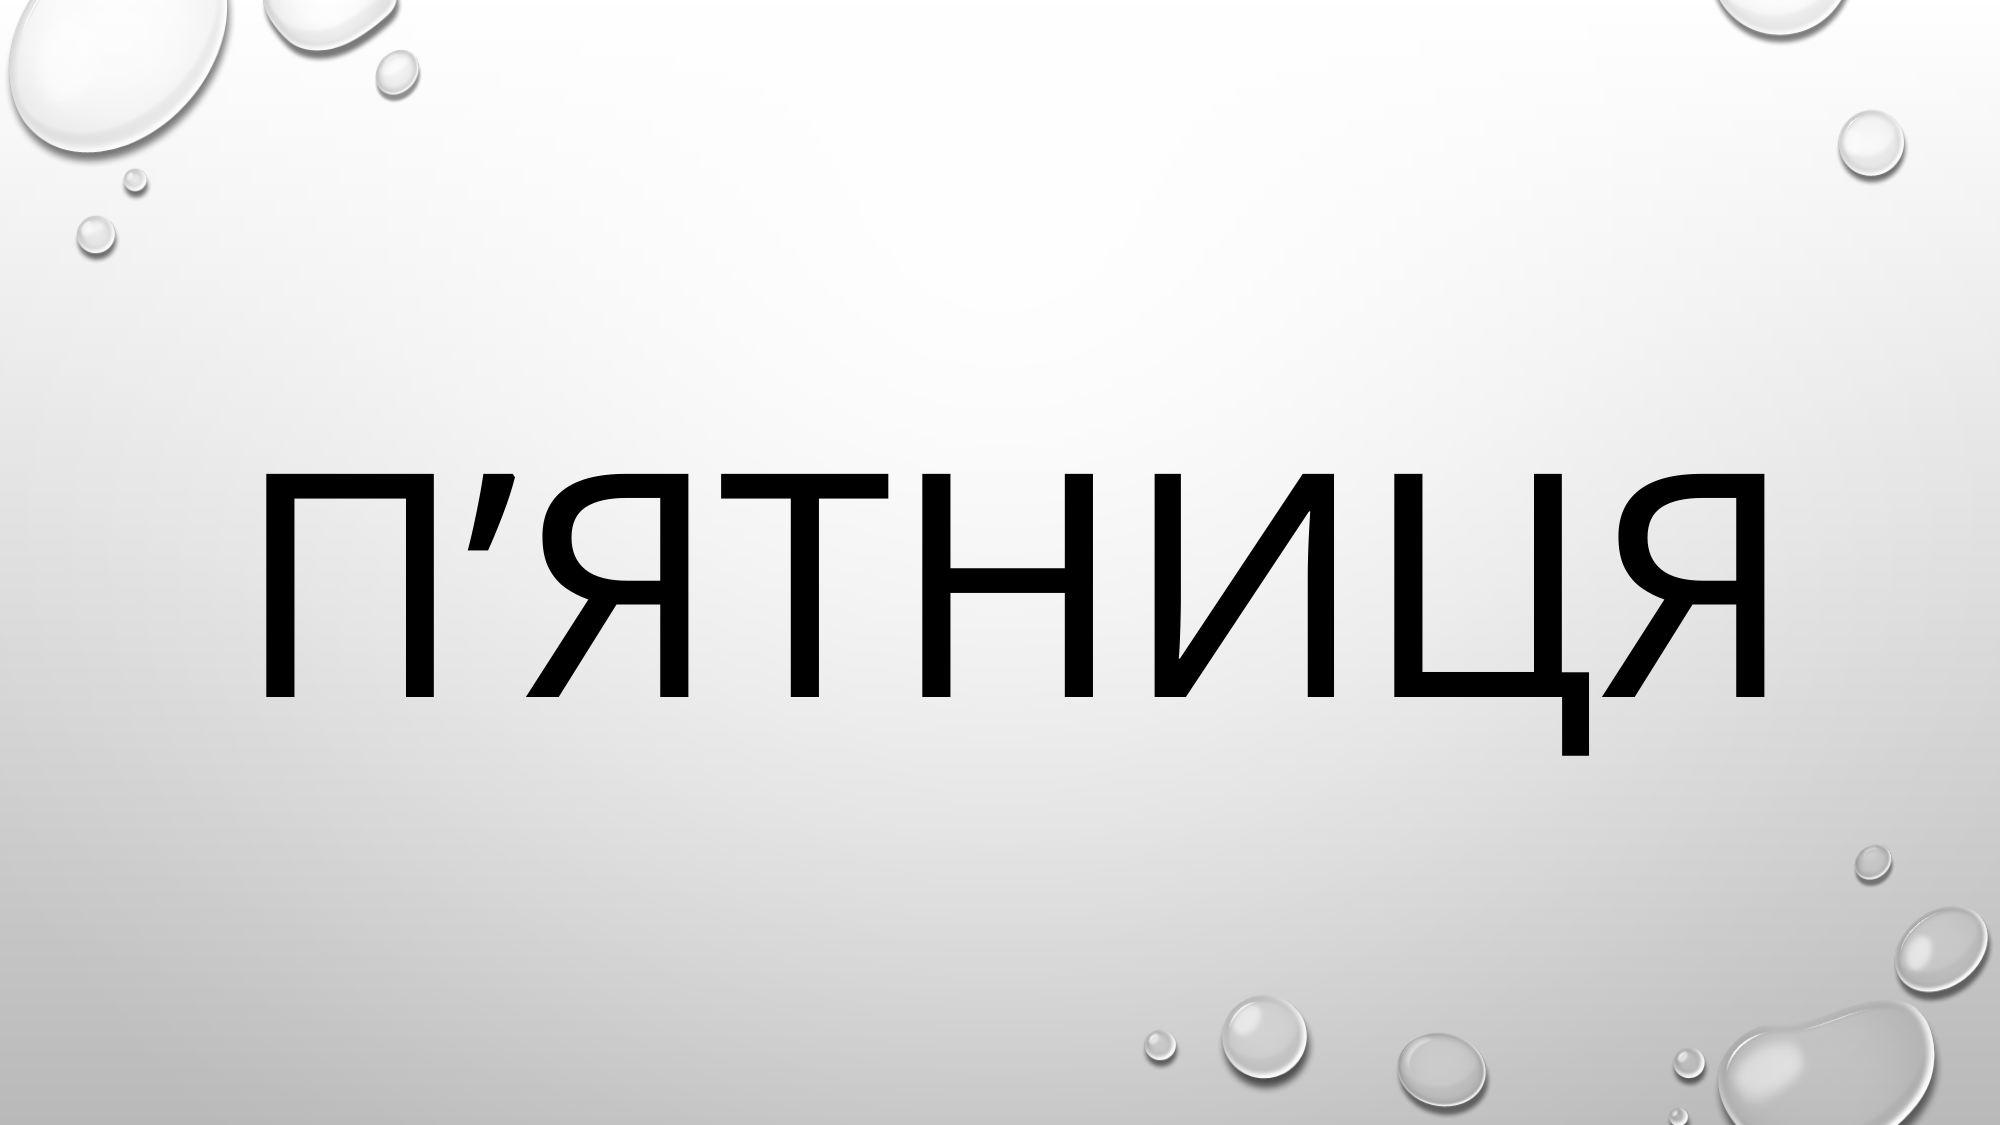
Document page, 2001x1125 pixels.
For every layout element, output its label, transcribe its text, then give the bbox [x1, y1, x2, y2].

title П’ятниця [149, 135, 1882, 773]
picture [0, 0, 2000, 1125]
